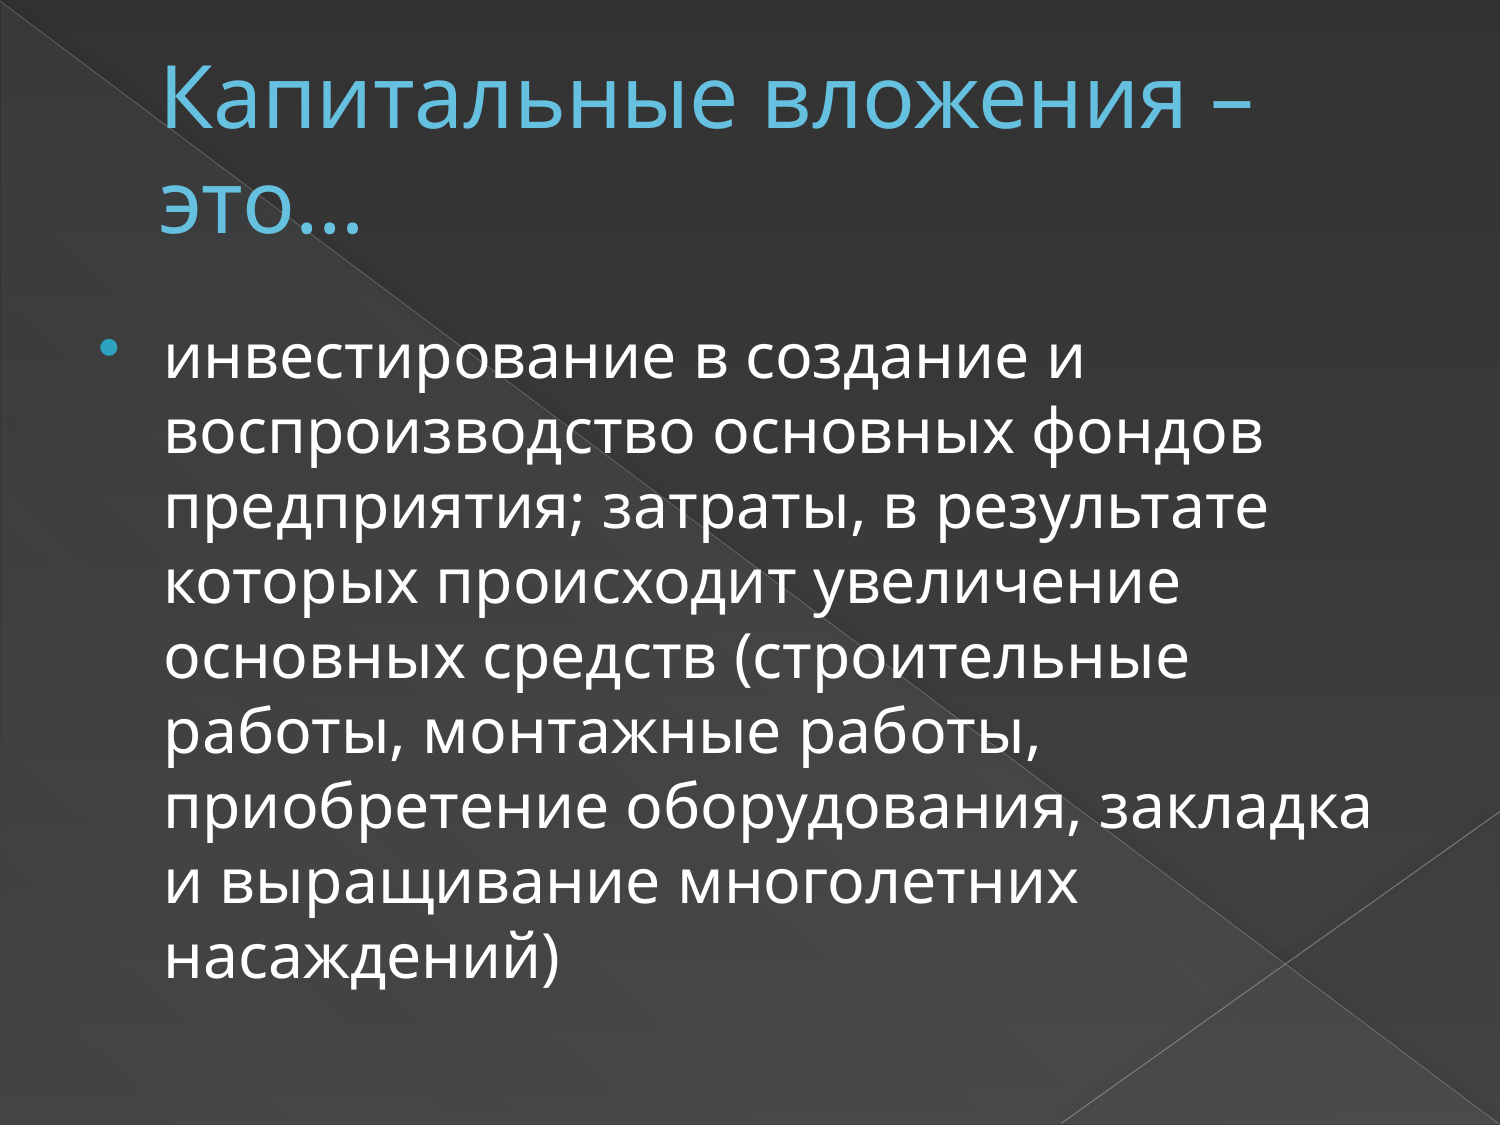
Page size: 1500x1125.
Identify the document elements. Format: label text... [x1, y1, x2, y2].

title Капитальные вложения – это… [64, 30, 1415, 261]
list инвестирование в создание и воспроизводство основных фондов предприятия; затраты, в результате которых происходит увеличение основных средств (строительные работы, монтажные работы, приобретение оборудования, закладка и выращивание многолетних насаждений) [74, 308, 1426, 1060]
